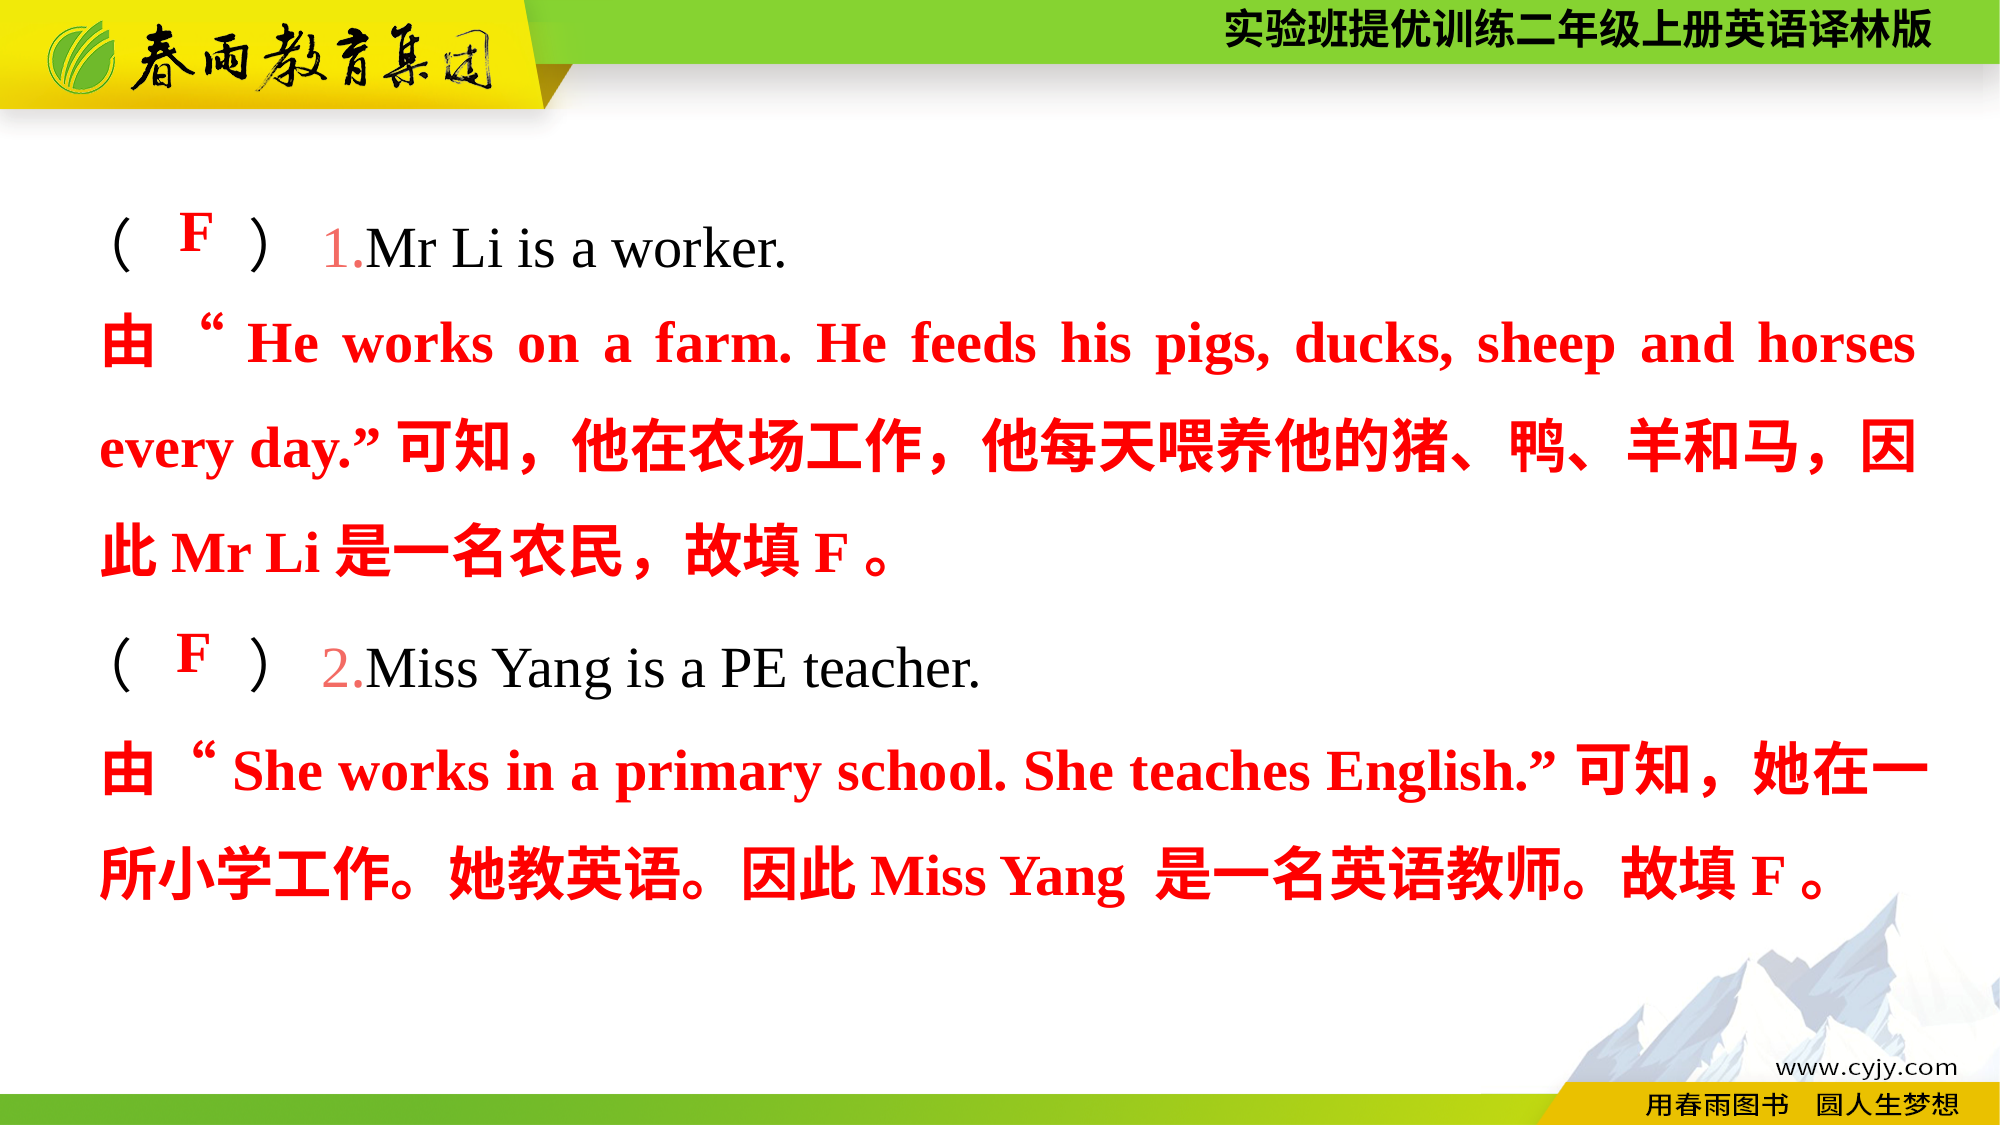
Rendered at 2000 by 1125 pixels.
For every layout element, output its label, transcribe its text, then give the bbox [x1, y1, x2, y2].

text_box F [161, 606, 240, 689]
list （ ）1.Mr Li is a worker. （ ）2.Miss Yang is a PE teacher. [59, 166, 1944, 713]
text_box 由“She works in a primary school. She teaches English.”可知，她在一所小学工作。她教英语。因此Miss Yang 是一名英语教师。故填F。 [84, 689, 1945, 915]
picture [0, 0, 2000, 1125]
text_box 由“He works on a farm. He feeds his pigs, ducks, sheep and horses every day.”可知，他在农场工作，他每天喂养他的猪、鸭、羊和马，因此Mr Li是一名农民，故填F。 [84, 261, 1933, 592]
text_box F [164, 185, 230, 271]
